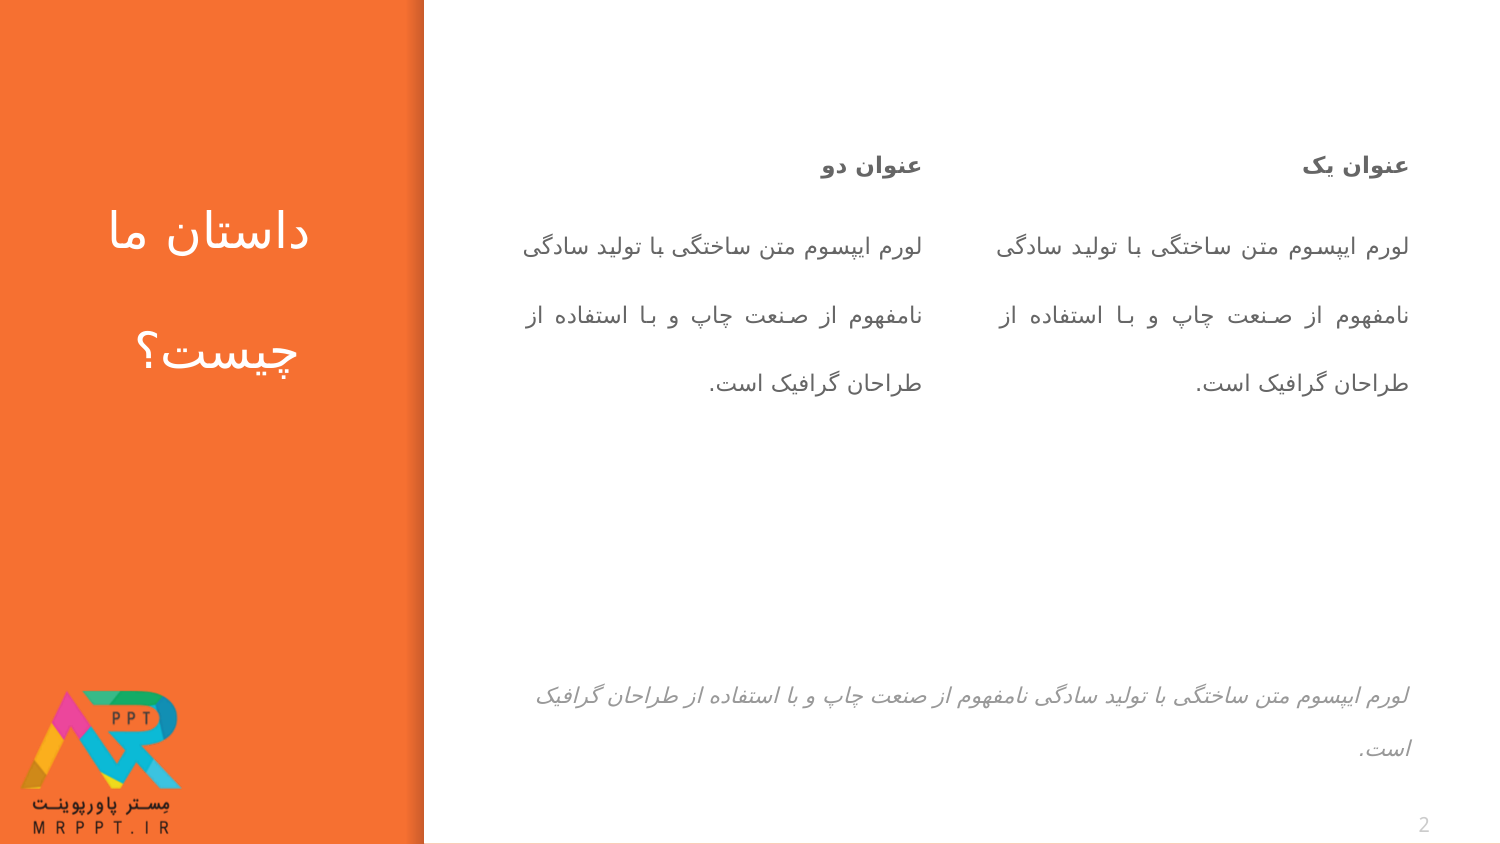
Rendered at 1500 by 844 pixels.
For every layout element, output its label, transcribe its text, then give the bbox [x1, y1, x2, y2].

title داستان ما چیست؟ [50, 123, 369, 777]
list عنوان یک لورم ایپسوم متن ساختگی با تولید سادگی نامفهوم از صنعت چاپ و با استفاده از طراحان گرافیک است. [979, 94, 1425, 614]
slide_number 2 [1403, 779, 1494, 844]
list عنوان دو لورم ایپسوم متن ساختگی با تولید سادگی نامفهوم از صنعت چاپ و با استفاده از طراحان گرافیک است. [506, 94, 938, 614]
picture [0, 682, 201, 844]
list لورم ایپسوم متن ساختگی با تولید سادگی نامفهوم از صنعت چاپ و با استفاده از طراحان گرافیک است. [506, 640, 1425, 777]
